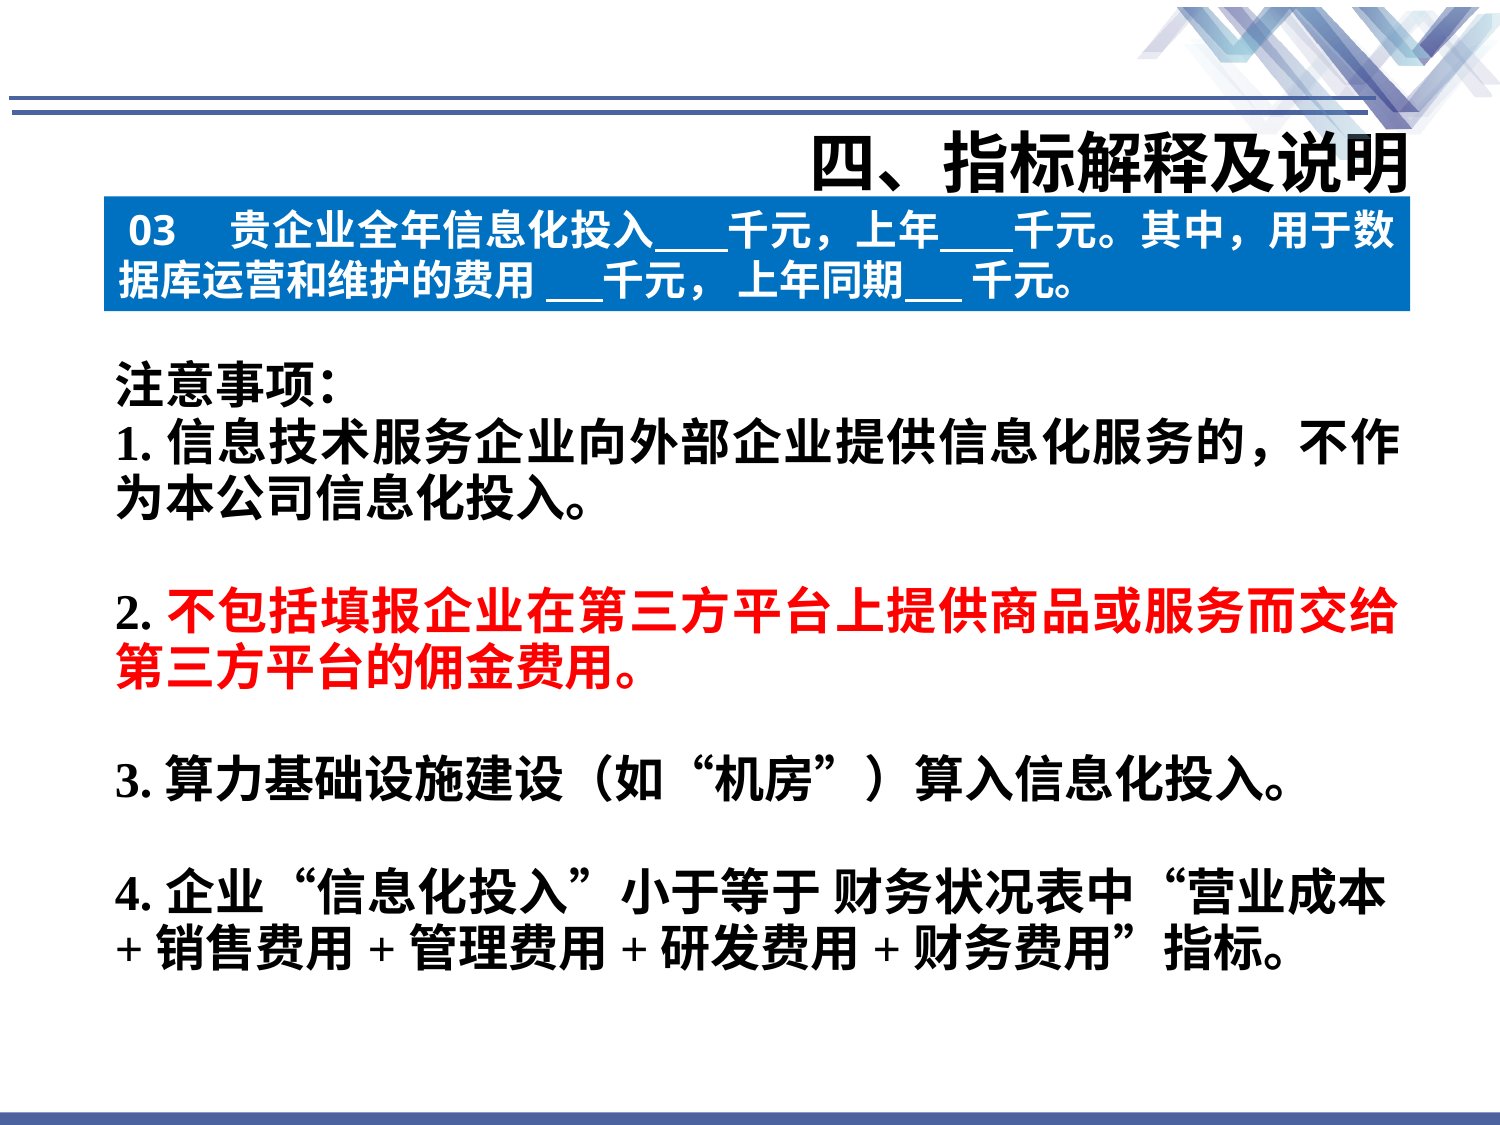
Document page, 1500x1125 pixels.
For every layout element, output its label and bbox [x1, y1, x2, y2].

text_box [0, 7, 1500, 1125]
